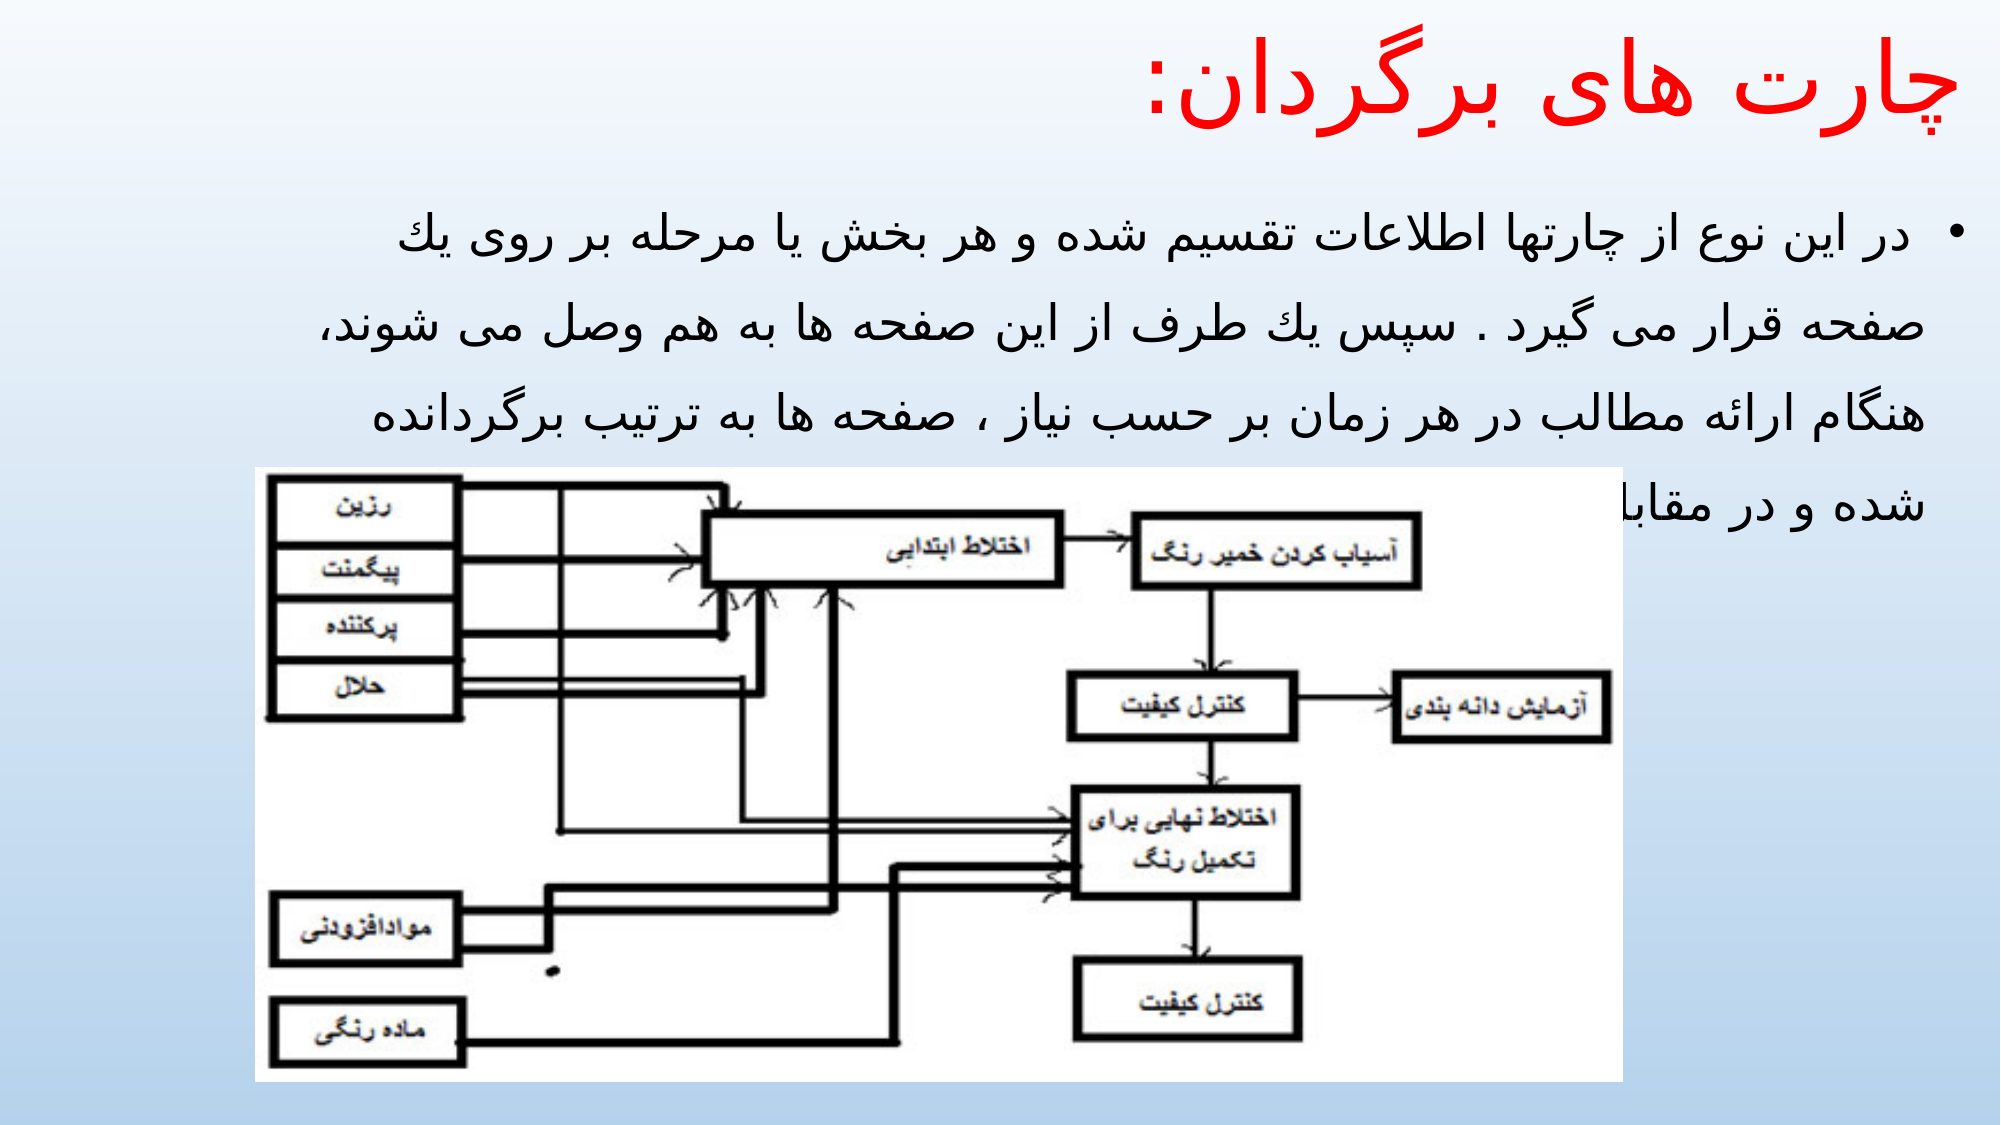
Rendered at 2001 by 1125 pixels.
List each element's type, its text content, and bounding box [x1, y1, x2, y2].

title چارت های برگردان: [255, 0, 1981, 162]
picture [255, 467, 1623, 1082]
list در این نوع از چارتها اطلاعات تقسیم شده و هر بخش یا مرحله بر روی یك صفحه قرار می گیرد . سپس یك طرف از این صفحه ها به هم وصل می شوند، هنگام ارائه مطالب در هر زمان بر حسب نیاز ، صفحه ها به ترتیب برگردانده شده و در مقابل دید تماشاگران قرار داده می شوند. [255, 162, 1981, 877]
